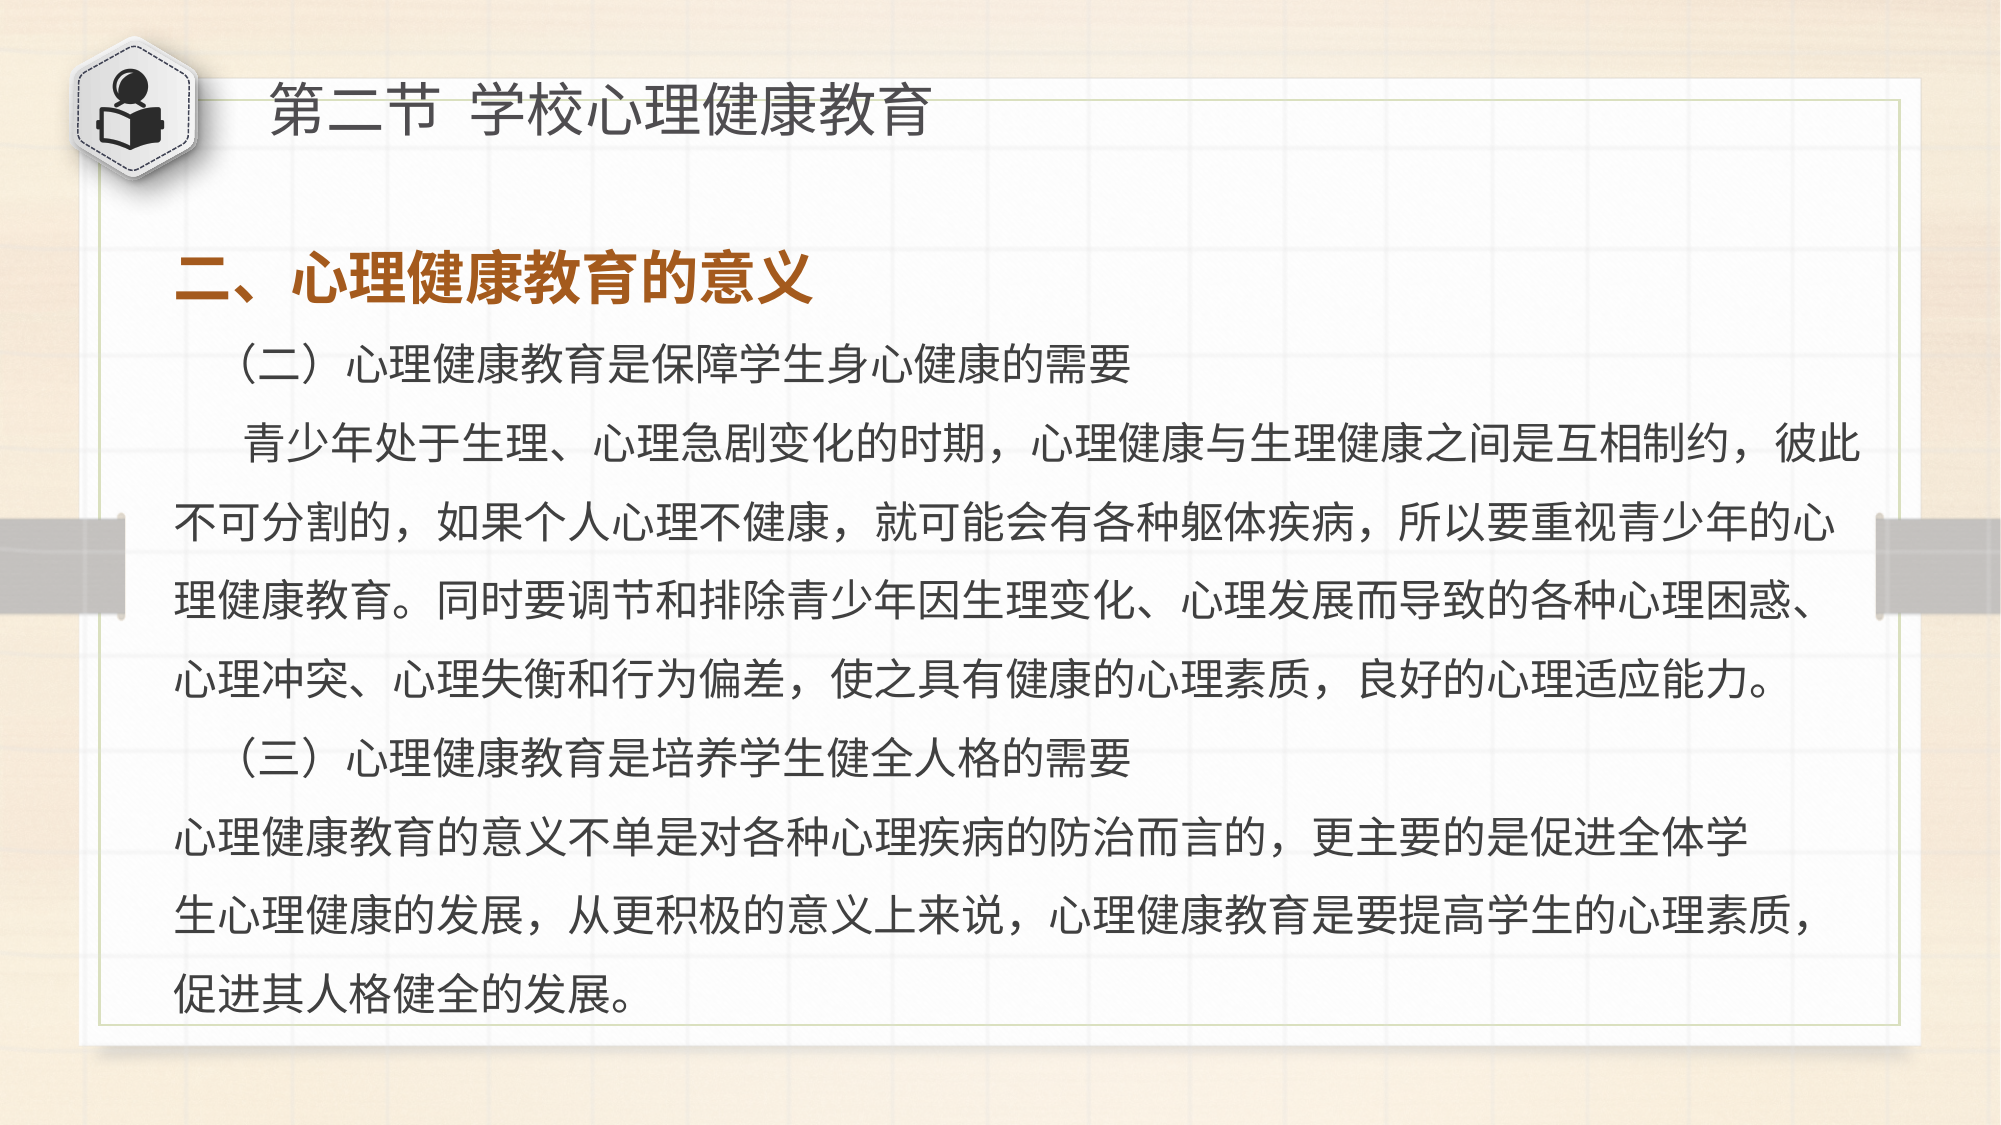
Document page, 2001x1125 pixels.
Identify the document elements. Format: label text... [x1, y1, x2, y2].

picture [0, 0, 2001, 1125]
text_box 第二节 学校心理健康教育 [253, 65, 1660, 150]
text_box 二、心理健康教育的意义 （二）心理健康教育是保障学生身心健康的需要 青少年处于生理、心理急剧变化的时期，心理健康与生理健康之间是互相制约，彼此不可分割的，如果个人心理不健康，就可能会有各种躯体疾病，所以要重视青少年的心理健康教育。同时要调节和排除青少年因生理变化、心理发展而导致的各种心理困惑、心理冲突、心理失衡和行为偏差，使之具有健康的心理素质，良好的心理适应能力。 （三）心理健康教育是培养学生健全人格的需要 心理健康教育的意义不单是对各种心理疾病的防治而言的，更主要的是促进全体学 生心理健康的发展，从更积极的意义上来说，心理健康教育是要提高学生的心理素质，促进其人格健全的发展。 [159, 198, 1879, 1027]
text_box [61, 43, 206, 173]
